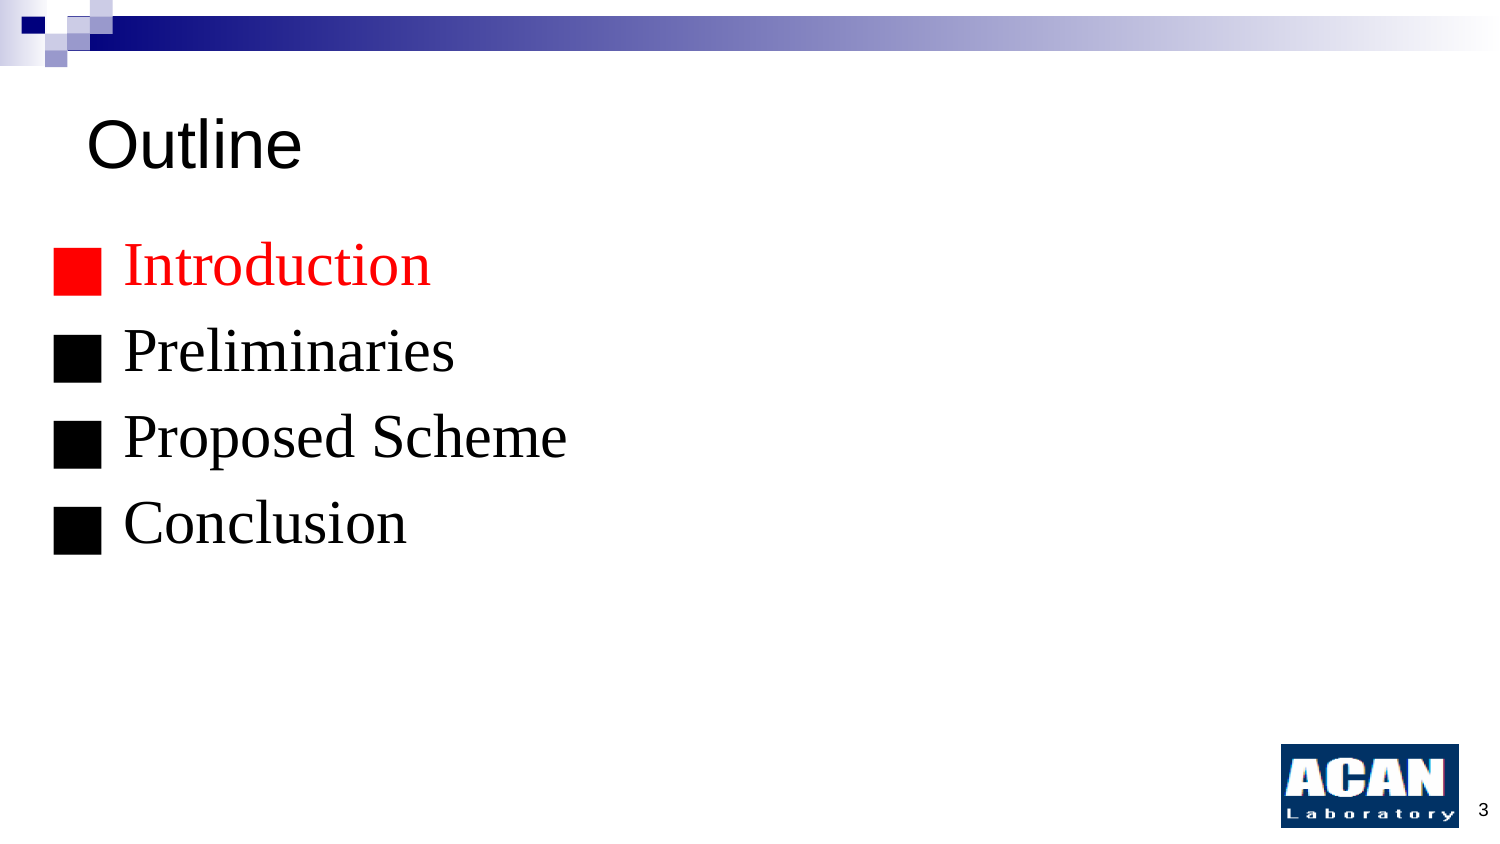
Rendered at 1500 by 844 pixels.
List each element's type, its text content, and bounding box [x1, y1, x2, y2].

text_box Introduction Preliminaries Proposed Scheme Conclusion [33, 204, 1401, 711]
picture [1281, 744, 1459, 796]
title Outline [75, 56, 1425, 226]
slide_number 3 [1149, 796, 1500, 827]
